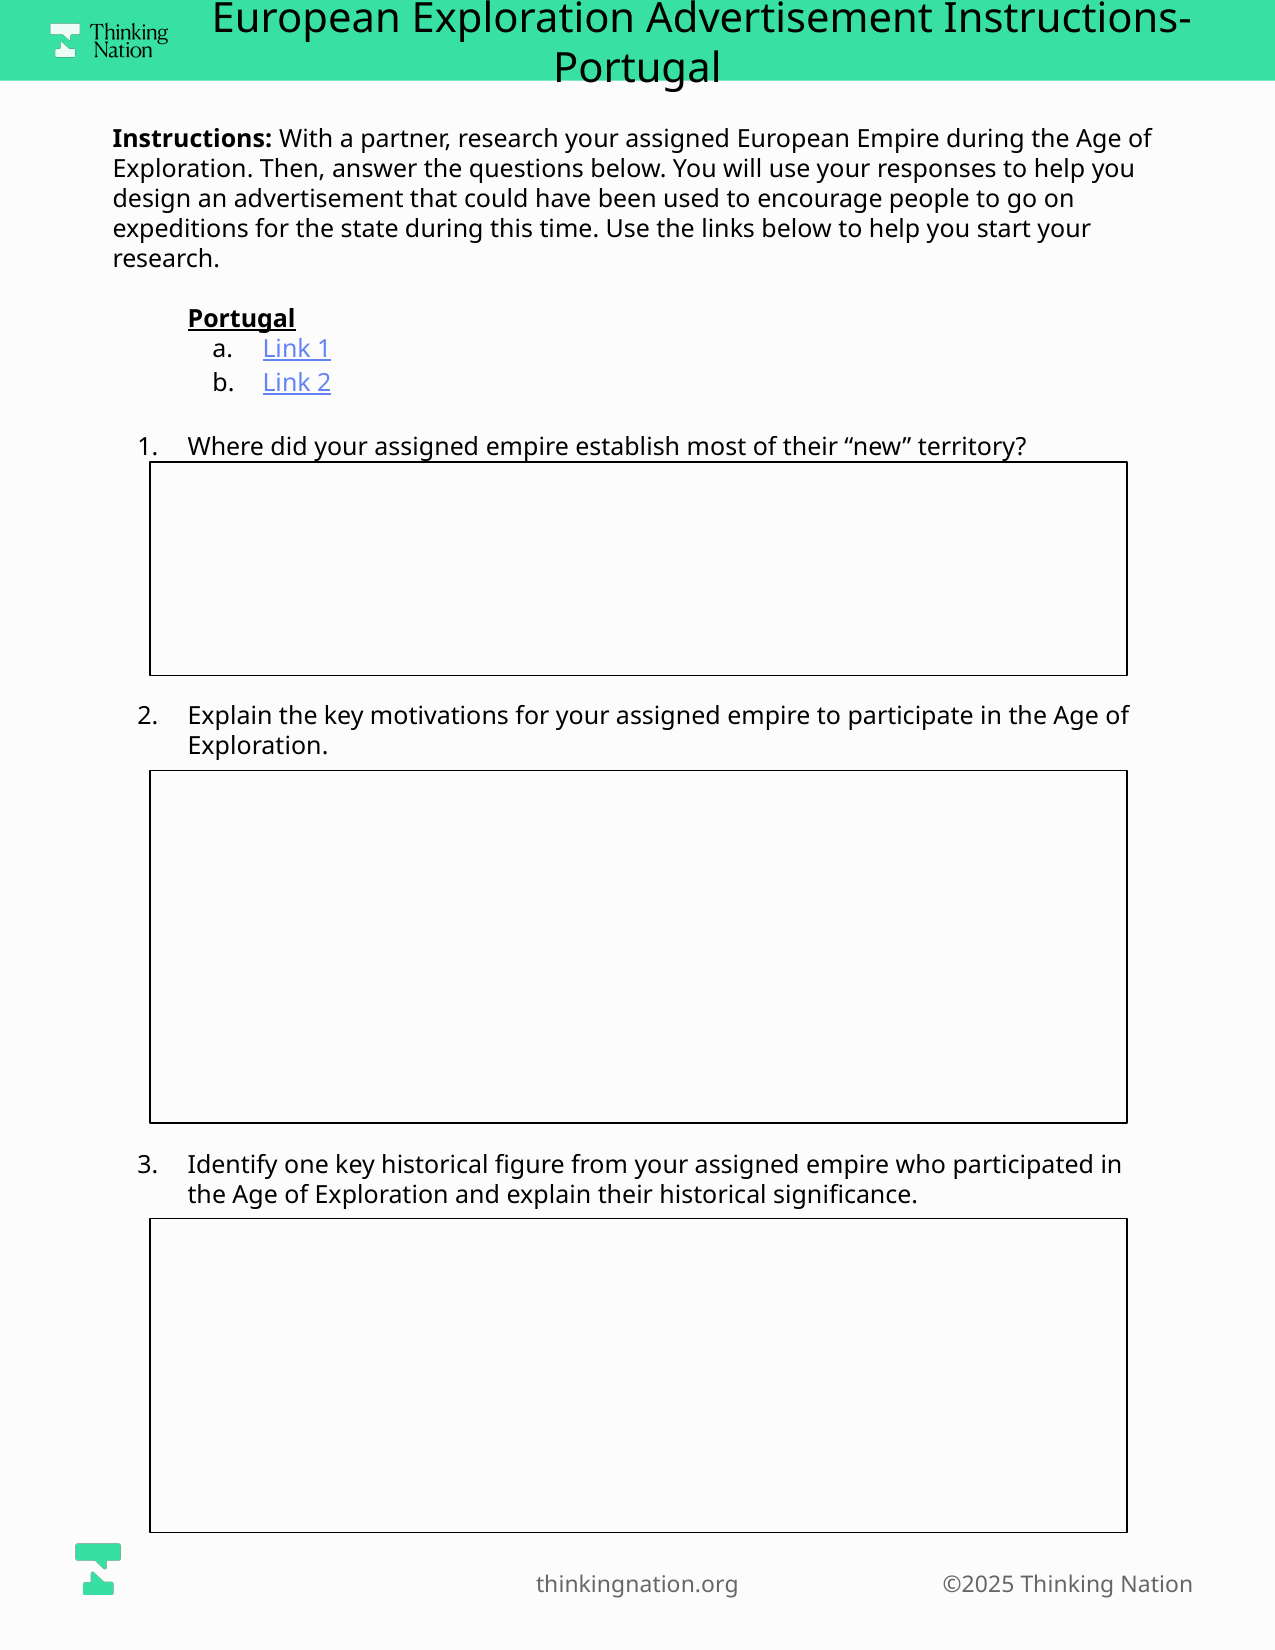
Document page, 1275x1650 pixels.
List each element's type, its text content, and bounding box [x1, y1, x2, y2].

text_box ©2025 Thinking Nation [907, 1553, 1210, 1605]
text_box thinkingnation.org [486, 1553, 789, 1605]
text_box [149, 462, 1128, 676]
text_box [149, 1218, 1128, 1533]
picture [36, 12, 172, 69]
text_box Instructions: With a partner, research your assigned European Empire during the Age of Exploration. Then, answer the questions below. You will use your responses to help you design an advertisement that could have been used to encourage people to go on expeditions for the state during this time. Use the links below to help you start your research. Portugal Link 1 Link 2 Where did your assigned empire establish most of their “new” territory? Explain the key motivations for your assigned empire to participate in the Age of Exploration. Identify one key historical figure from your assigned empire who participated in the Age of Exploration and explain their historical significance. [97, 107, 1178, 1374]
picture [62, 1533, 134, 1605]
text_box [149, 770, 1128, 1124]
text_box European Exploration Advertisement Instructions- Portugal [0, 0, 1275, 81]
